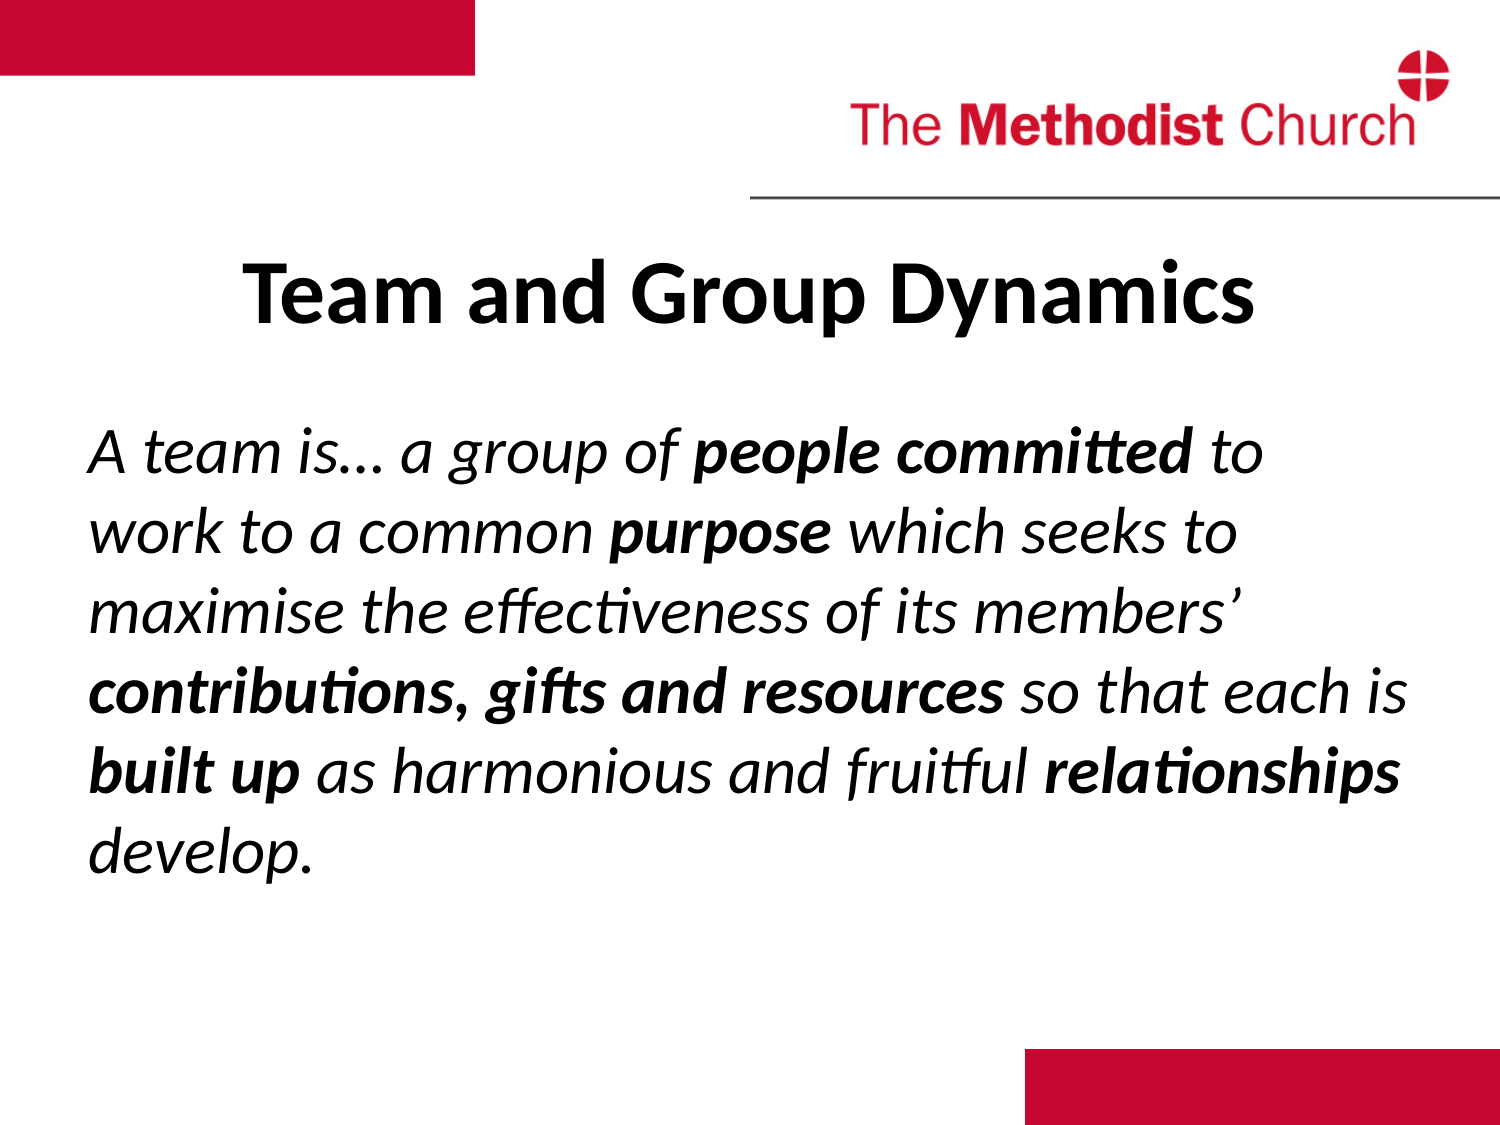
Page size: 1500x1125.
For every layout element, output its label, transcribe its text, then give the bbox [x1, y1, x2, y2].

picture [750, 0, 1500, 216]
list A team is… a group of people committed to work to a common purpose which seeks to maximise the effectiveness of its members’ contributions, gifts and resources so that each is built up as harmonious and fruitful relationships develop. [73, 399, 1424, 1000]
title Team and Group Dynamics [75, 224, 1425, 388]
